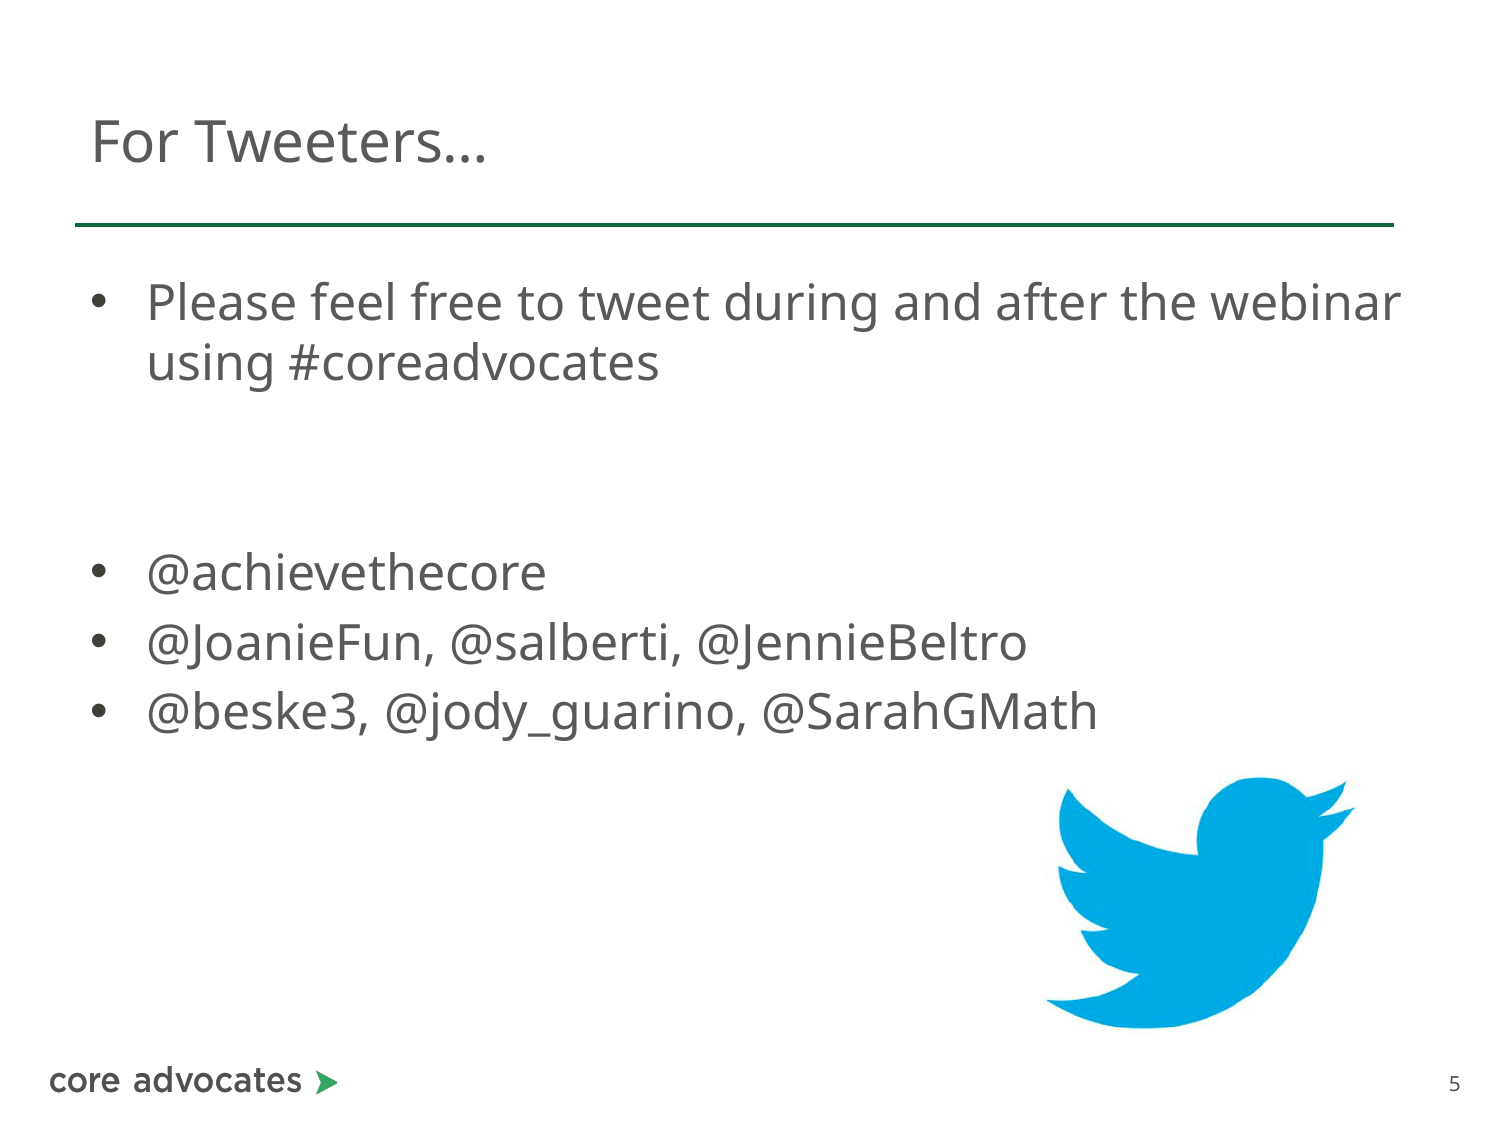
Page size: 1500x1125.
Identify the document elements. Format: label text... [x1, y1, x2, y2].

picture [50, 1066, 337, 1094]
list Please feel free to tweet during and after the webinar using #coreadvocates @achievethecore @JoanieFun, @salberti, @JennieBeltro @beske3, @jody_guarino, @SarahGMath [75, 262, 1425, 1005]
picture [992, 747, 1426, 1059]
title For Tweeters… [75, 45, 1425, 233]
